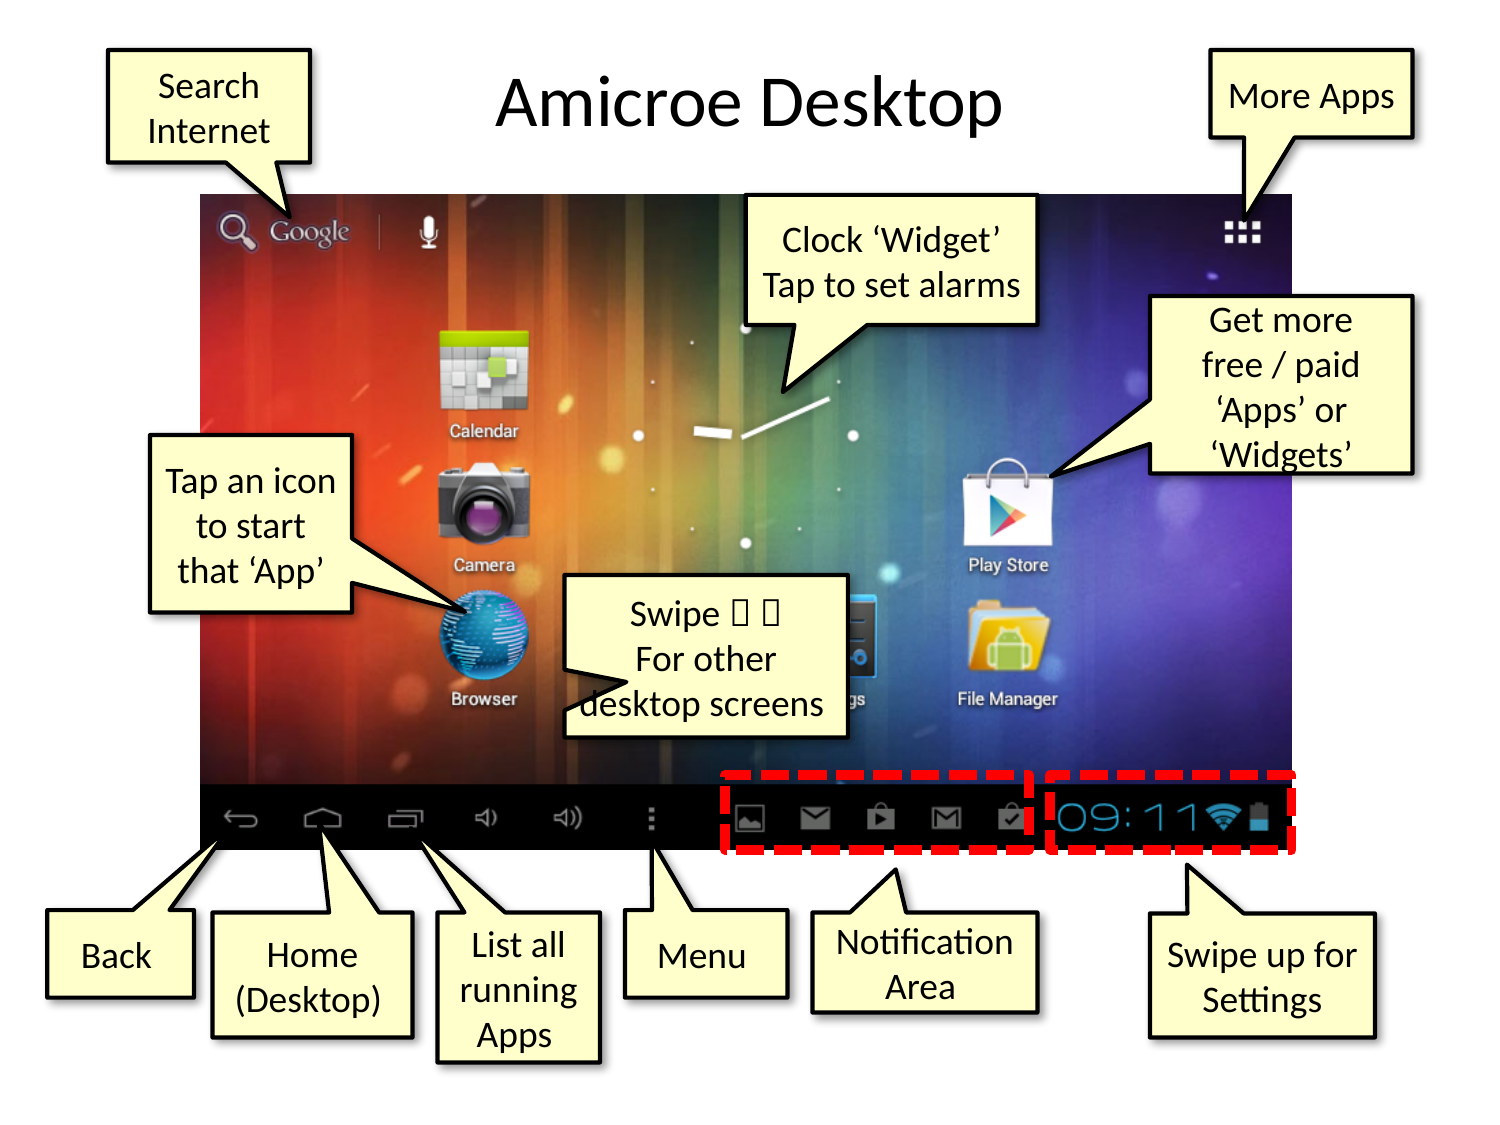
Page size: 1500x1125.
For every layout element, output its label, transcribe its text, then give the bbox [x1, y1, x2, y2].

text_box Swipe up for Settings [1147, 862, 1378, 1040]
text_box Menu [622, 858, 790, 1000]
picture [199, 194, 1292, 851]
text_box Tap an icon to start that ‘App’ [147, 432, 194, 615]
text_box Search Internet [105, 47, 313, 193]
text_box Home (Desktop) [210, 858, 415, 1040]
text_box More Apps [1208, 47, 1415, 193]
text_box Get more free / paid ‘Apps’ or ‘Widgets’ [1297, 293, 1415, 476]
text_box List all running Apps [427, 858, 603, 1065]
text_box Back [45, 853, 211, 1000]
title Amicroe Desktop [425, 45, 1075, 150]
text_box Notification Area [810, 867, 1040, 1015]
